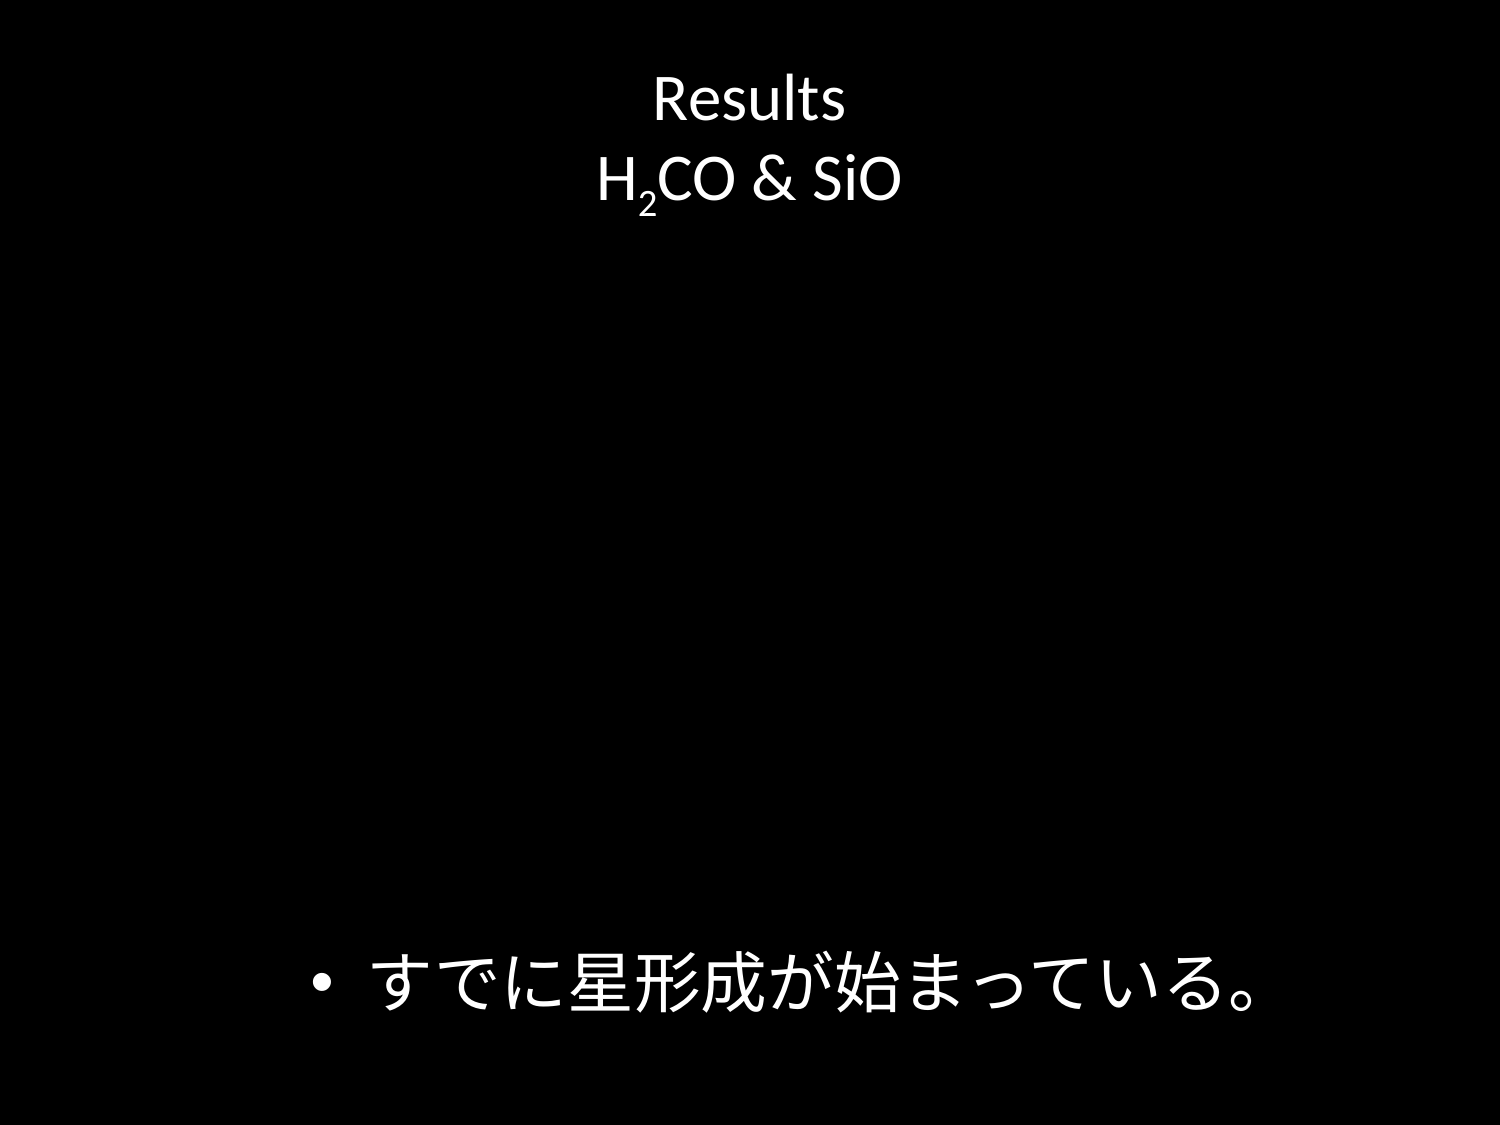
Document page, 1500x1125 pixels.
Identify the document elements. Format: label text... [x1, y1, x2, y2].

title Results H2CO & SiO [75, 45, 1425, 233]
list すでに星形成が始まっている。 [295, 933, 1318, 1038]
